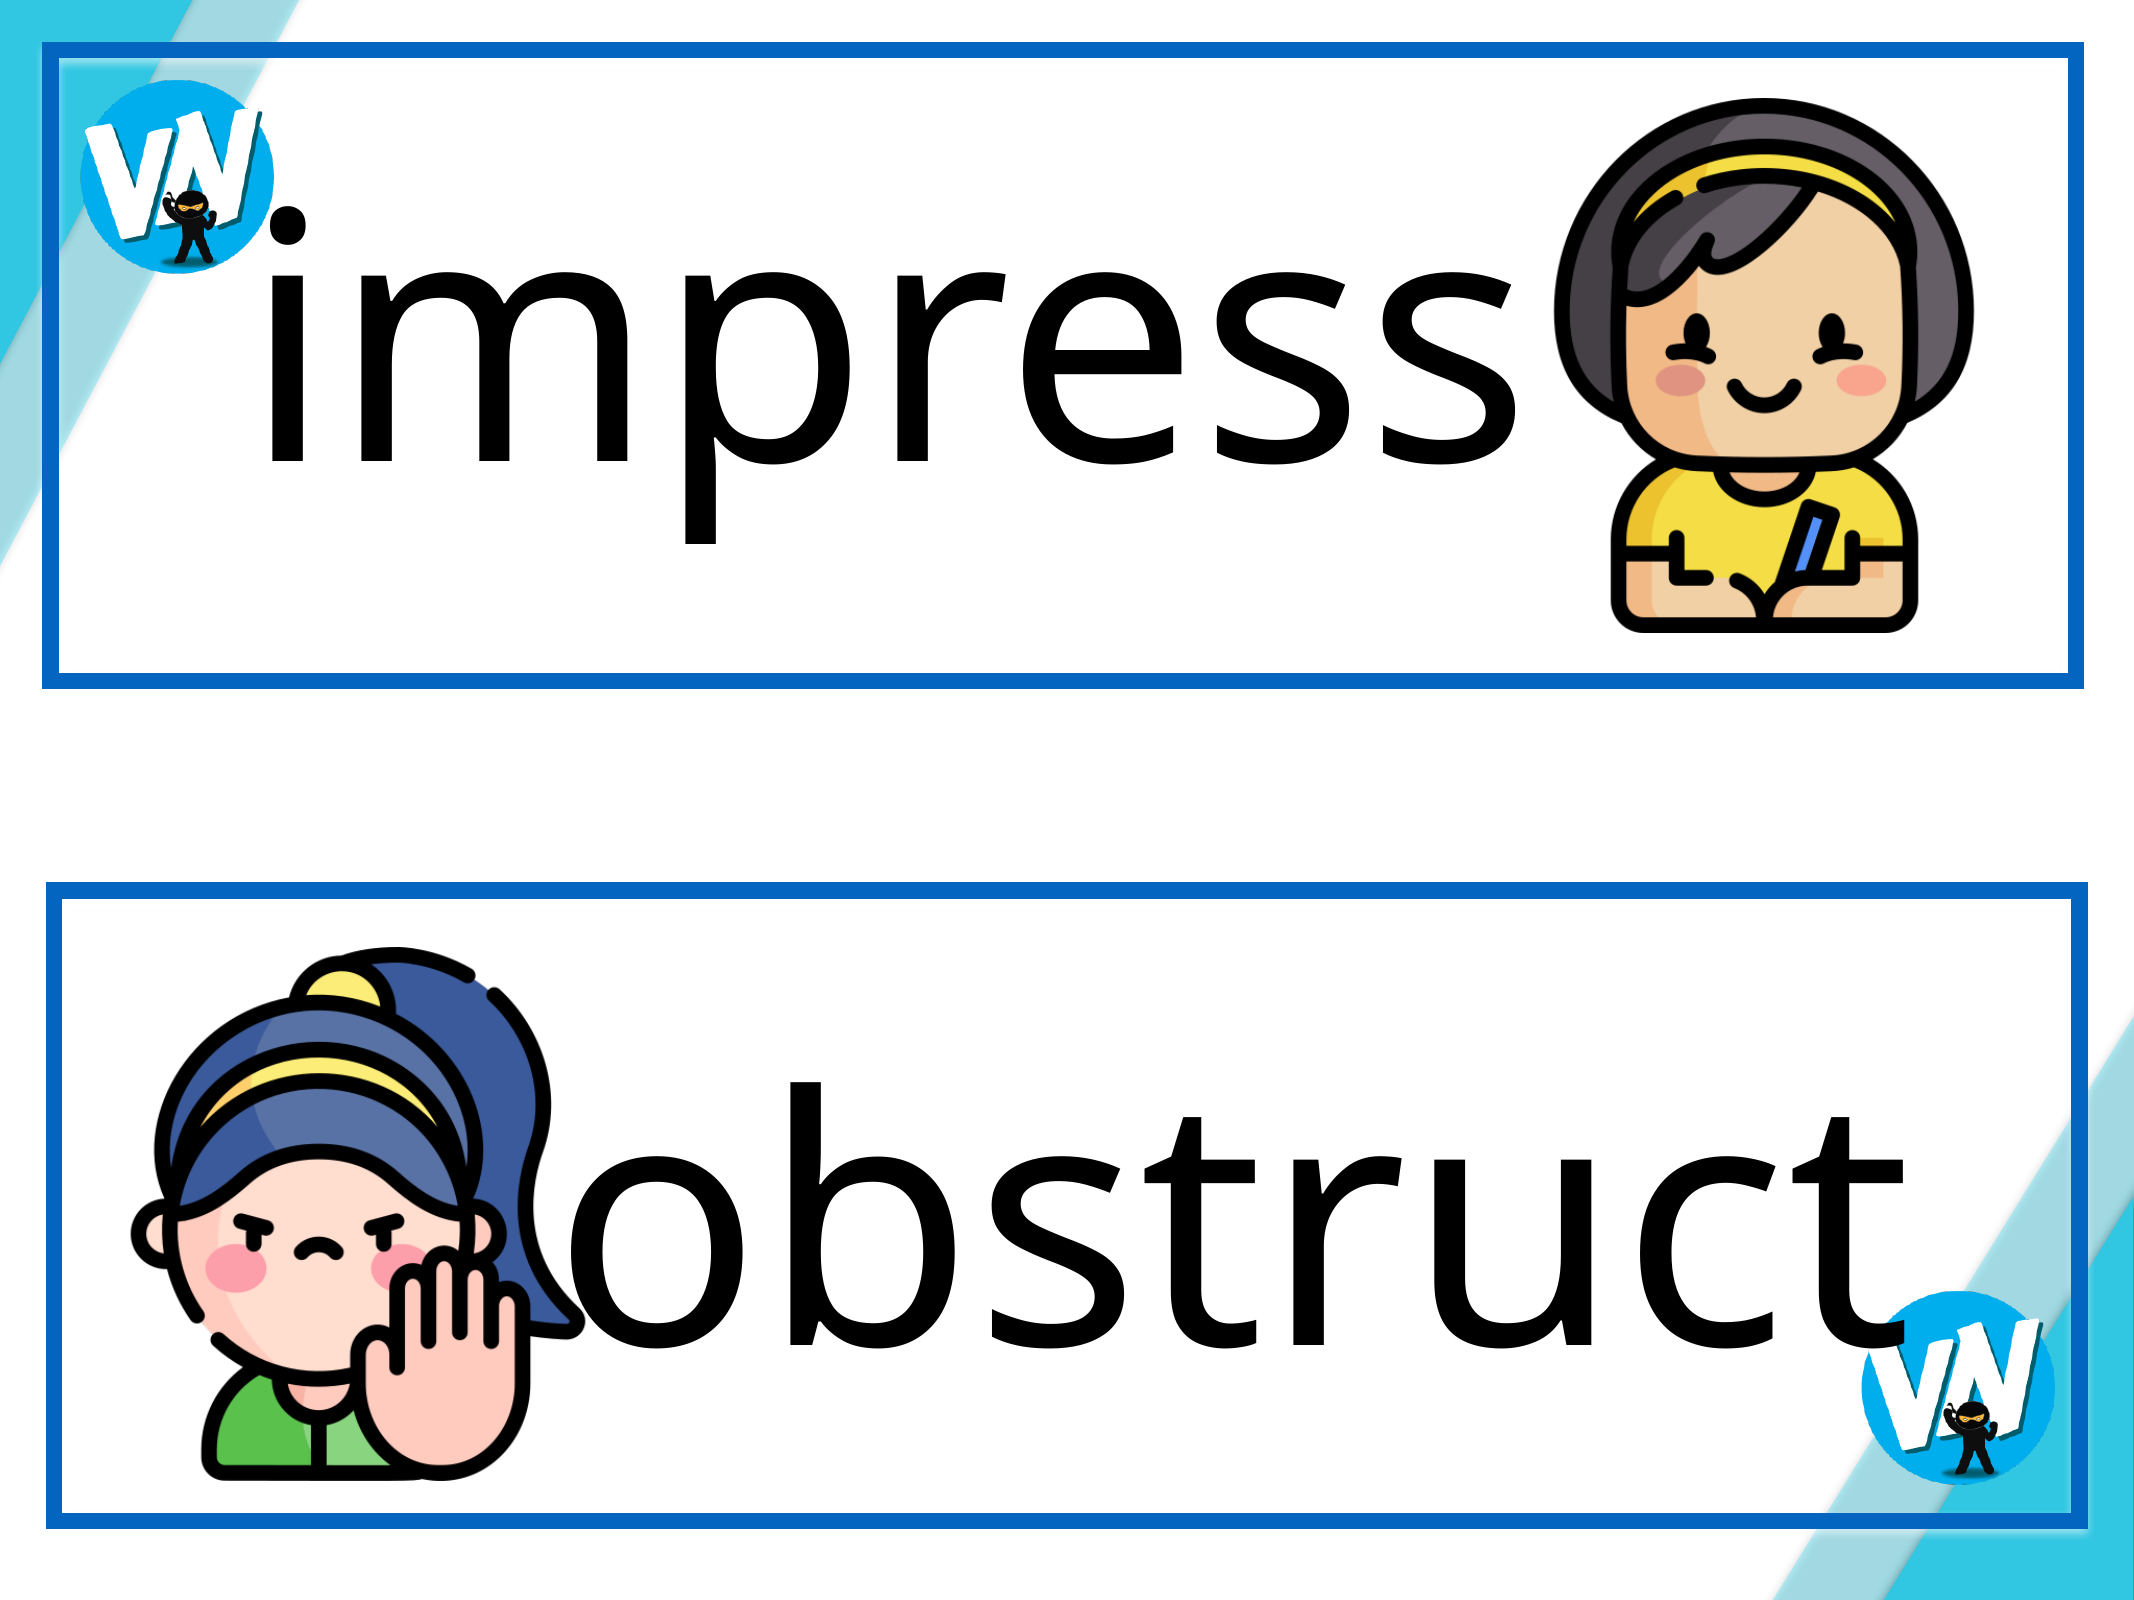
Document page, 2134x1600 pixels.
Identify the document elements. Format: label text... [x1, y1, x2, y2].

picture [90, 947, 625, 1482]
text_box [90, 890, 1956, 991]
text_box impress [90, 107, 1492, 540]
picture [1837, 1288, 2080, 1488]
text_box [90, 50, 2076, 227]
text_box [1963, 235, 2134, 1600]
picture [57, 77, 299, 278]
text_box [90, 540, 1956, 681]
text_box obstruct [633, 991, 1956, 1424]
text_box [54, 1424, 1956, 1522]
picture [1496, 98, 2031, 633]
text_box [0, 0, 81, 1497]
